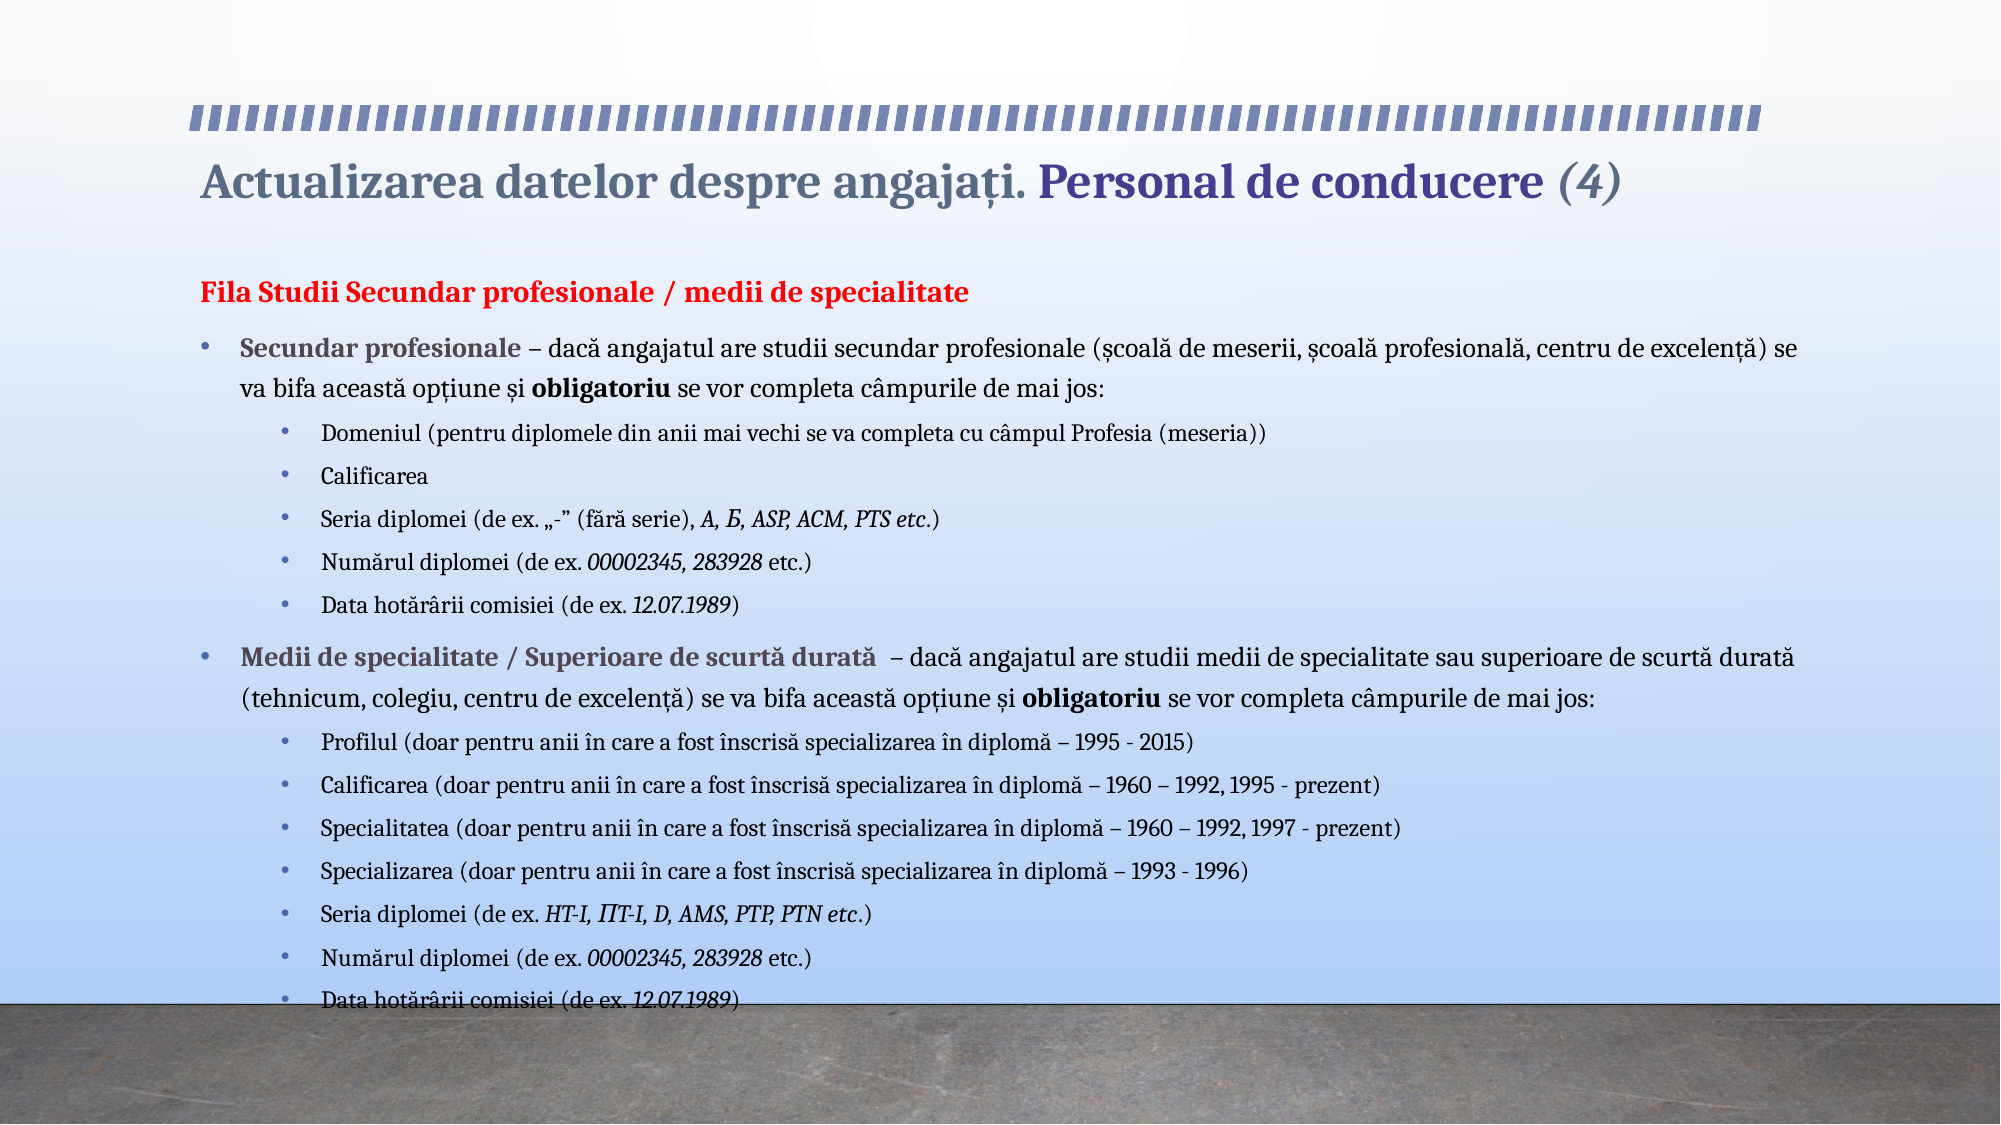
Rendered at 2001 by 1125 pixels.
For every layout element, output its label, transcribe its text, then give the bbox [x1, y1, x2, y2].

list Fila Studii Secundar profesionale / medii de specialitate Secundar profesionale – dacă angajatul are studii secundar profesionale (școală de meserii, școală profesională, centru de excelență) se va bifa această opțiune și obligatoriu se vor completa câmpurile de mai jos: Domeniul (pentru diplomele din anii mai vechi se va completa cu câmpul Profesia (meseria)) Calificarea Seria diplomei (de ex. „-” (fără serie), A, Б, ASP, ACM, PTS etc.) Numărul diplomei (de ex. 00002345, 283928 etc.) Data hotărârii comisiei (de ex. 12.07.1989) Medii de specialitate / Superioare de scurtă durată – dacă angajatul are studii medii de specialitate sau superioare de scurtă durată (tehnicum, colegiu, centru de excelență) se va bifa această opțiune și obligatoriu se vor completa câmpurile de mai jos: Profilul (doar pentru anii în care a fost înscrisă specializarea în diplomă – 1995 - 2015) Calificarea (doar pentru anii în care a fost înscrisă specializarea în diplomă – 1960 – 1992, 1995 - prezent) Specialitatea (doar pentru anii în care a fost înscrisă specializarea în diplomă – 1960 – 1992, 1997 - prezent) Specializarea (doar pentru anii în care a fost înscrisă specializarea în diplomă – 1993 - 1996) Seria diplomei (de ex. HT-I, ПT-I, D, AMS, PTP, PTN etc.) Numărul diplomei (de ex. 00002345, 283928 etc.) Data hotărârii comisiei (de ex. 12.07.1989) [185, 257, 1839, 1031]
title Actualizarea datelor despre angajați. Personal de conducere (4) [185, 148, 1815, 257]
picture [0, 1004, 2000, 1124]
